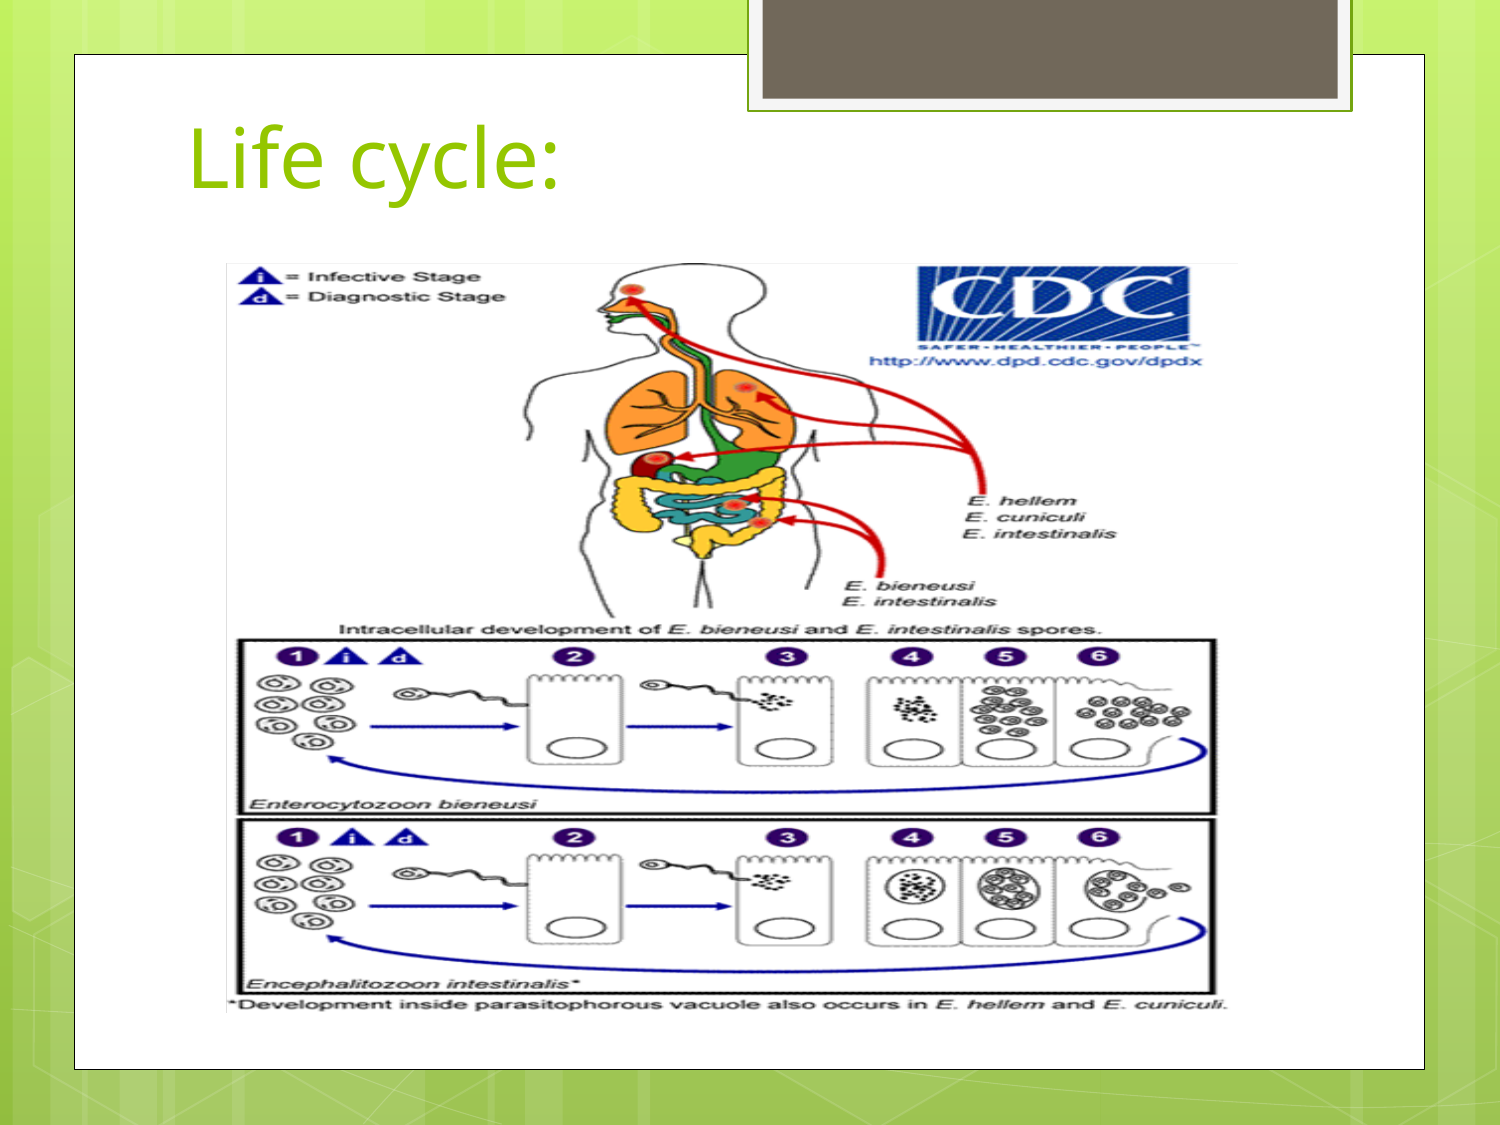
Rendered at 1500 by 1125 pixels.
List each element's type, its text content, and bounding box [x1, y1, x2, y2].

title Life cycle: [171, 62, 1324, 213]
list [224, 262, 1238, 1013]
